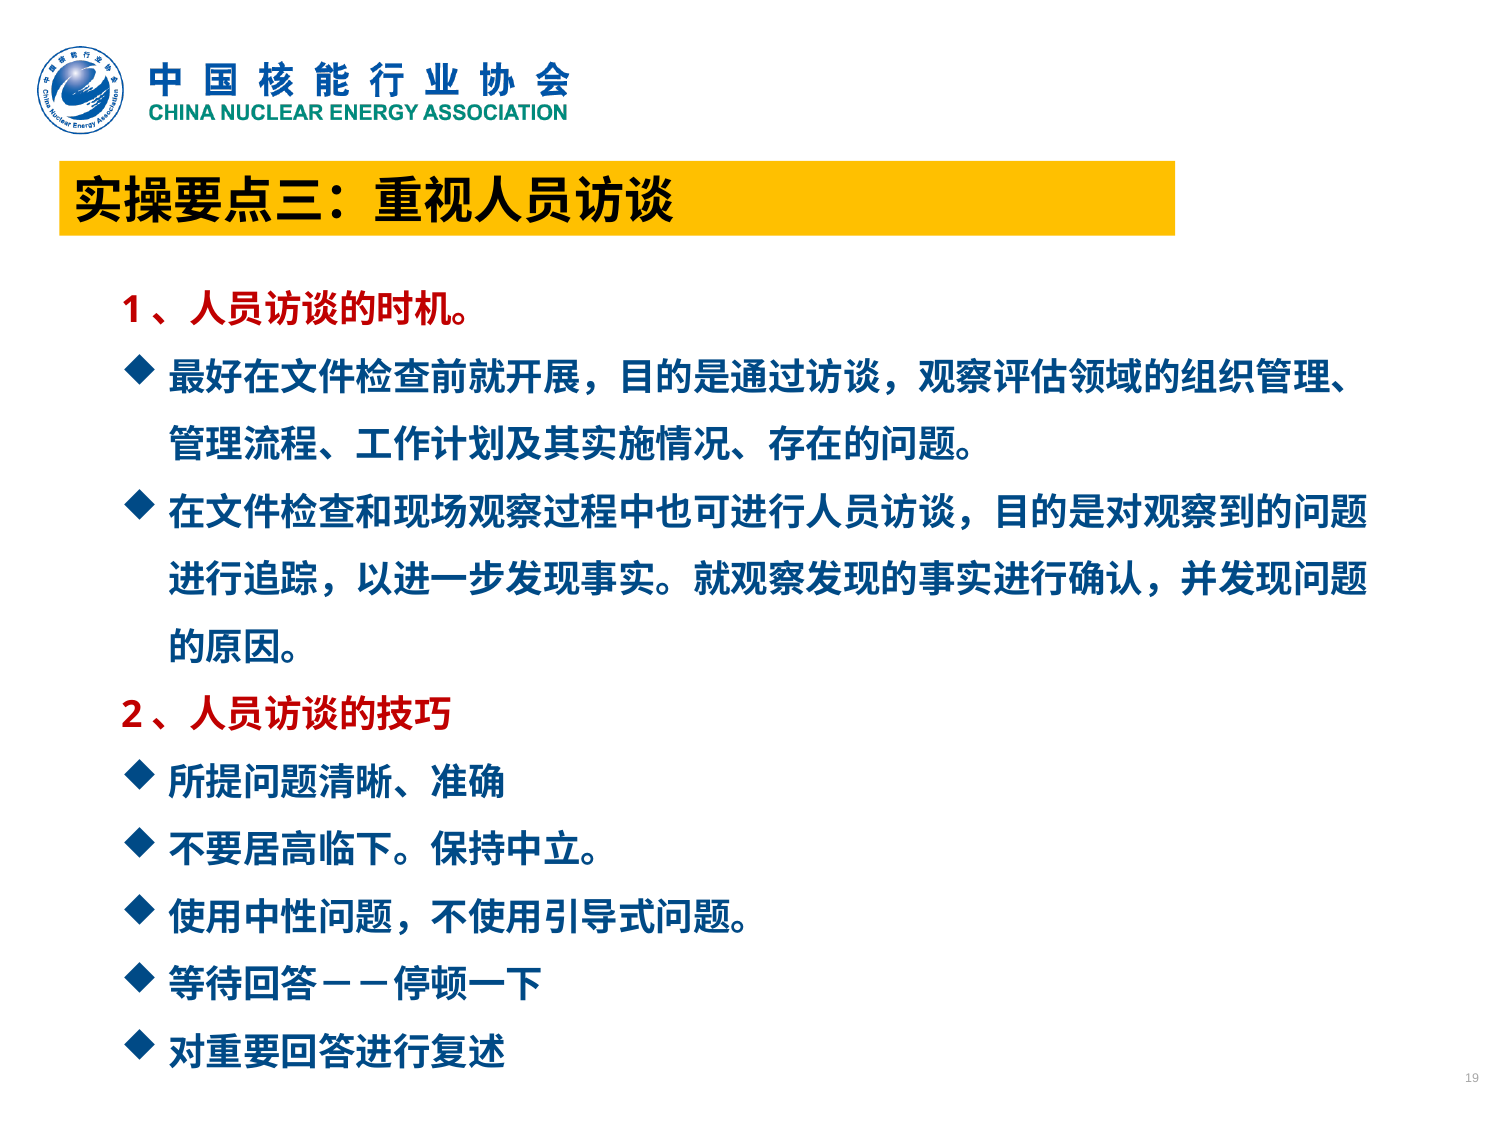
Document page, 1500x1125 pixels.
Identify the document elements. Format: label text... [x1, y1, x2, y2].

text_box 1、人员访谈的时机。 最好在文件检查前就开展，目的是通过访谈，观察评估领域的组织管理、管理流程、工作计划及其实施情况、存在的问题。 在文件检查和现场观察过程中也可进行人员访谈，目的是对观察到的问题进行追踪，以进一步发现事实。就观察发现的事实进行确认，并发现问题的原因。 2、人员访谈的技巧 所提问题清晰、准确 不要居高临下。保持中立。 使用中性问题，不使用引导式问题。 等待回答－－停顿一下 对重要回答进行复述 [106, 255, 1400, 1081]
text_box 实操要点三：重视人员访谈 [59, 160, 1176, 236]
picture [32, 42, 573, 138]
slide_number 19 [1144, 1047, 1495, 1107]
